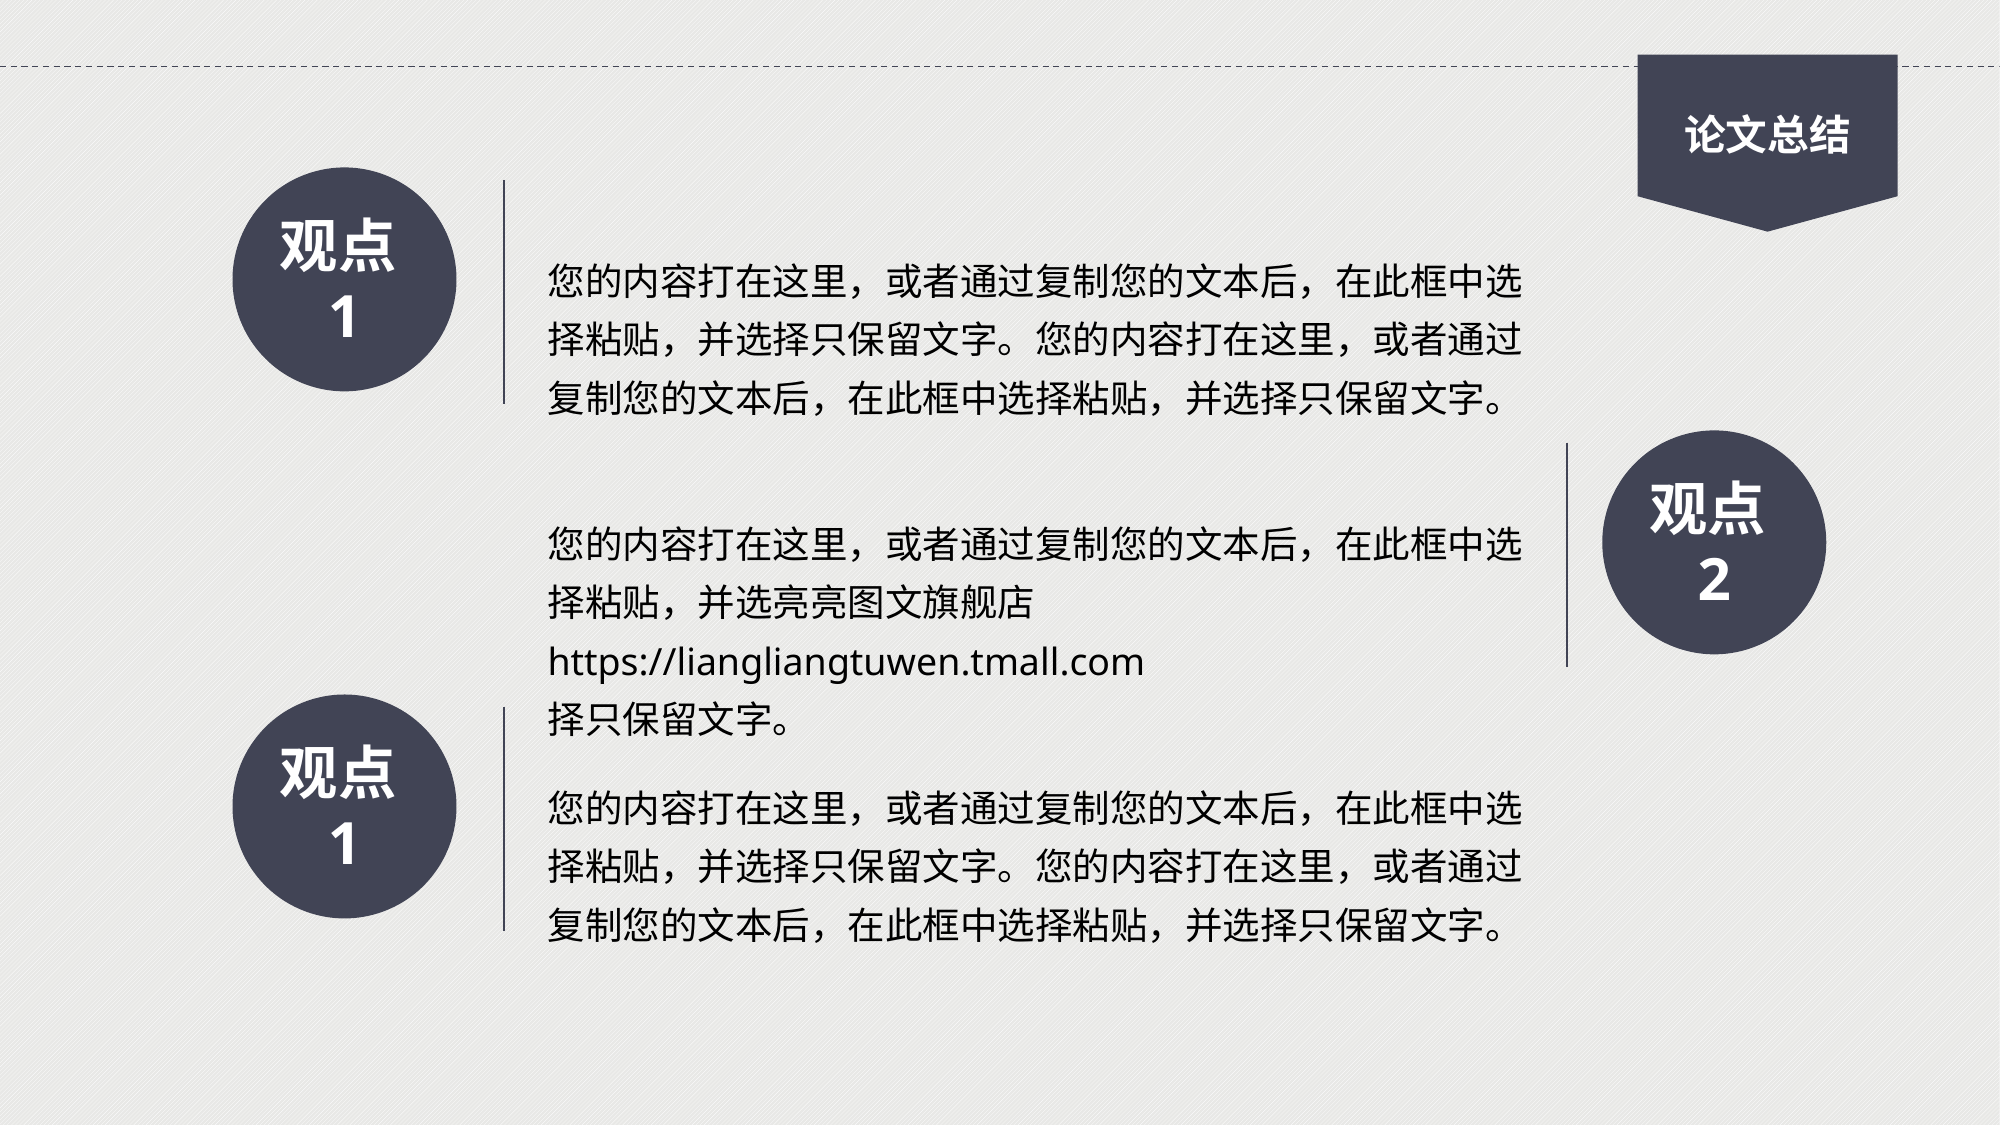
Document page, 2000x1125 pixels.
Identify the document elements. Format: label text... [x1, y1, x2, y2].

text_box 您的内容打在这里，或者通过复制您的文本后，在此框中选择粘贴，并选亮亮图文旗舰店 https://liangliangtuwen.tmall.com 择只保留文字。 [532, 500, 1567, 749]
text_box 观点1 [232, 694, 457, 919]
text_box [1635, 52, 1900, 65]
text_box 论文总结 [1669, 101, 1866, 167]
text_box 观点2 [1602, 430, 1827, 655]
text_box 观点1 [232, 167, 457, 392]
text_box 您的内容打在这里，或者通过复制您的文本后，在此框中选择粘贴，并选择只保留文字。您的内容打在这里，或者通过复制您的文本后，在此框中选择粘贴，并选择只保留文字。 [532, 764, 1567, 955]
text_box [1635, 78, 1900, 234]
text_box 您的内容打在这里，或者通过复制您的文本后，在此框中选择粘贴，并选择只保留文字。您的内容打在这里，或者通过复制您的文本后，在此框中选择粘贴，并选择只保留文字。 [532, 236, 1567, 428]
